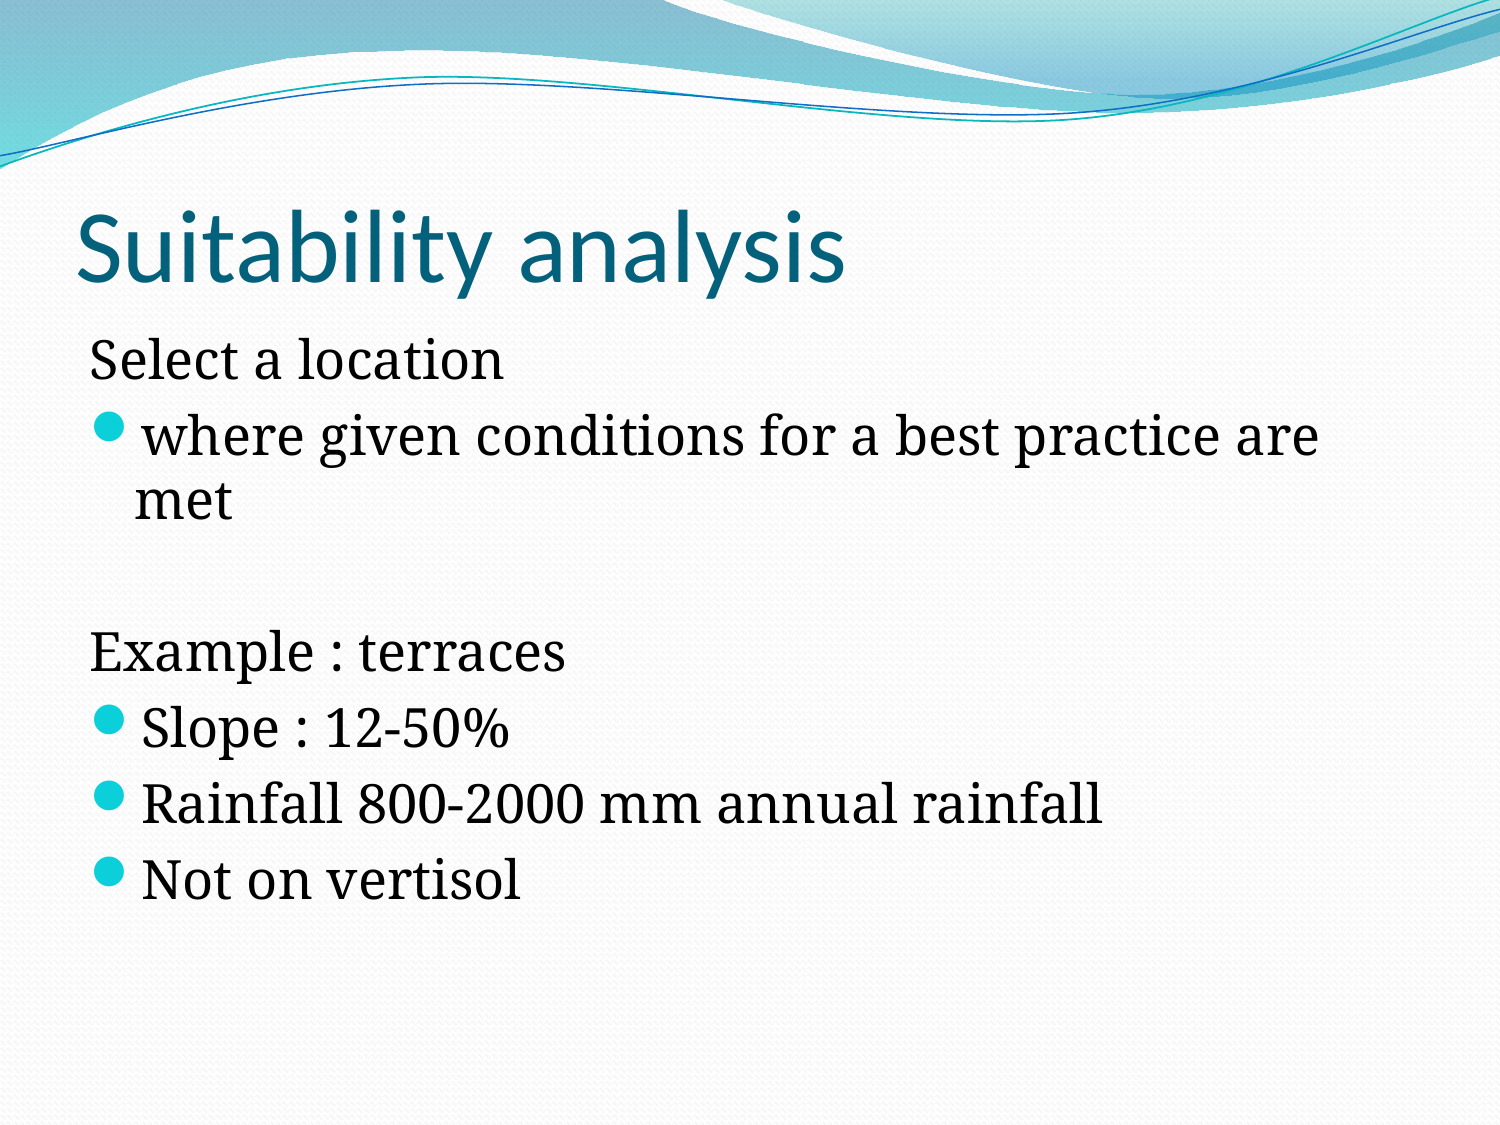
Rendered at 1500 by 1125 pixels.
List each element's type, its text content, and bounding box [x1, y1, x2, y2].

list Select a location where given conditions for a best practice are met Example : terraces Slope : 12-50% Rainfall 800-2000 mm annual rainfall Not on vertisol [75, 317, 1425, 1038]
title Suitability analysis [75, 115, 1425, 303]
